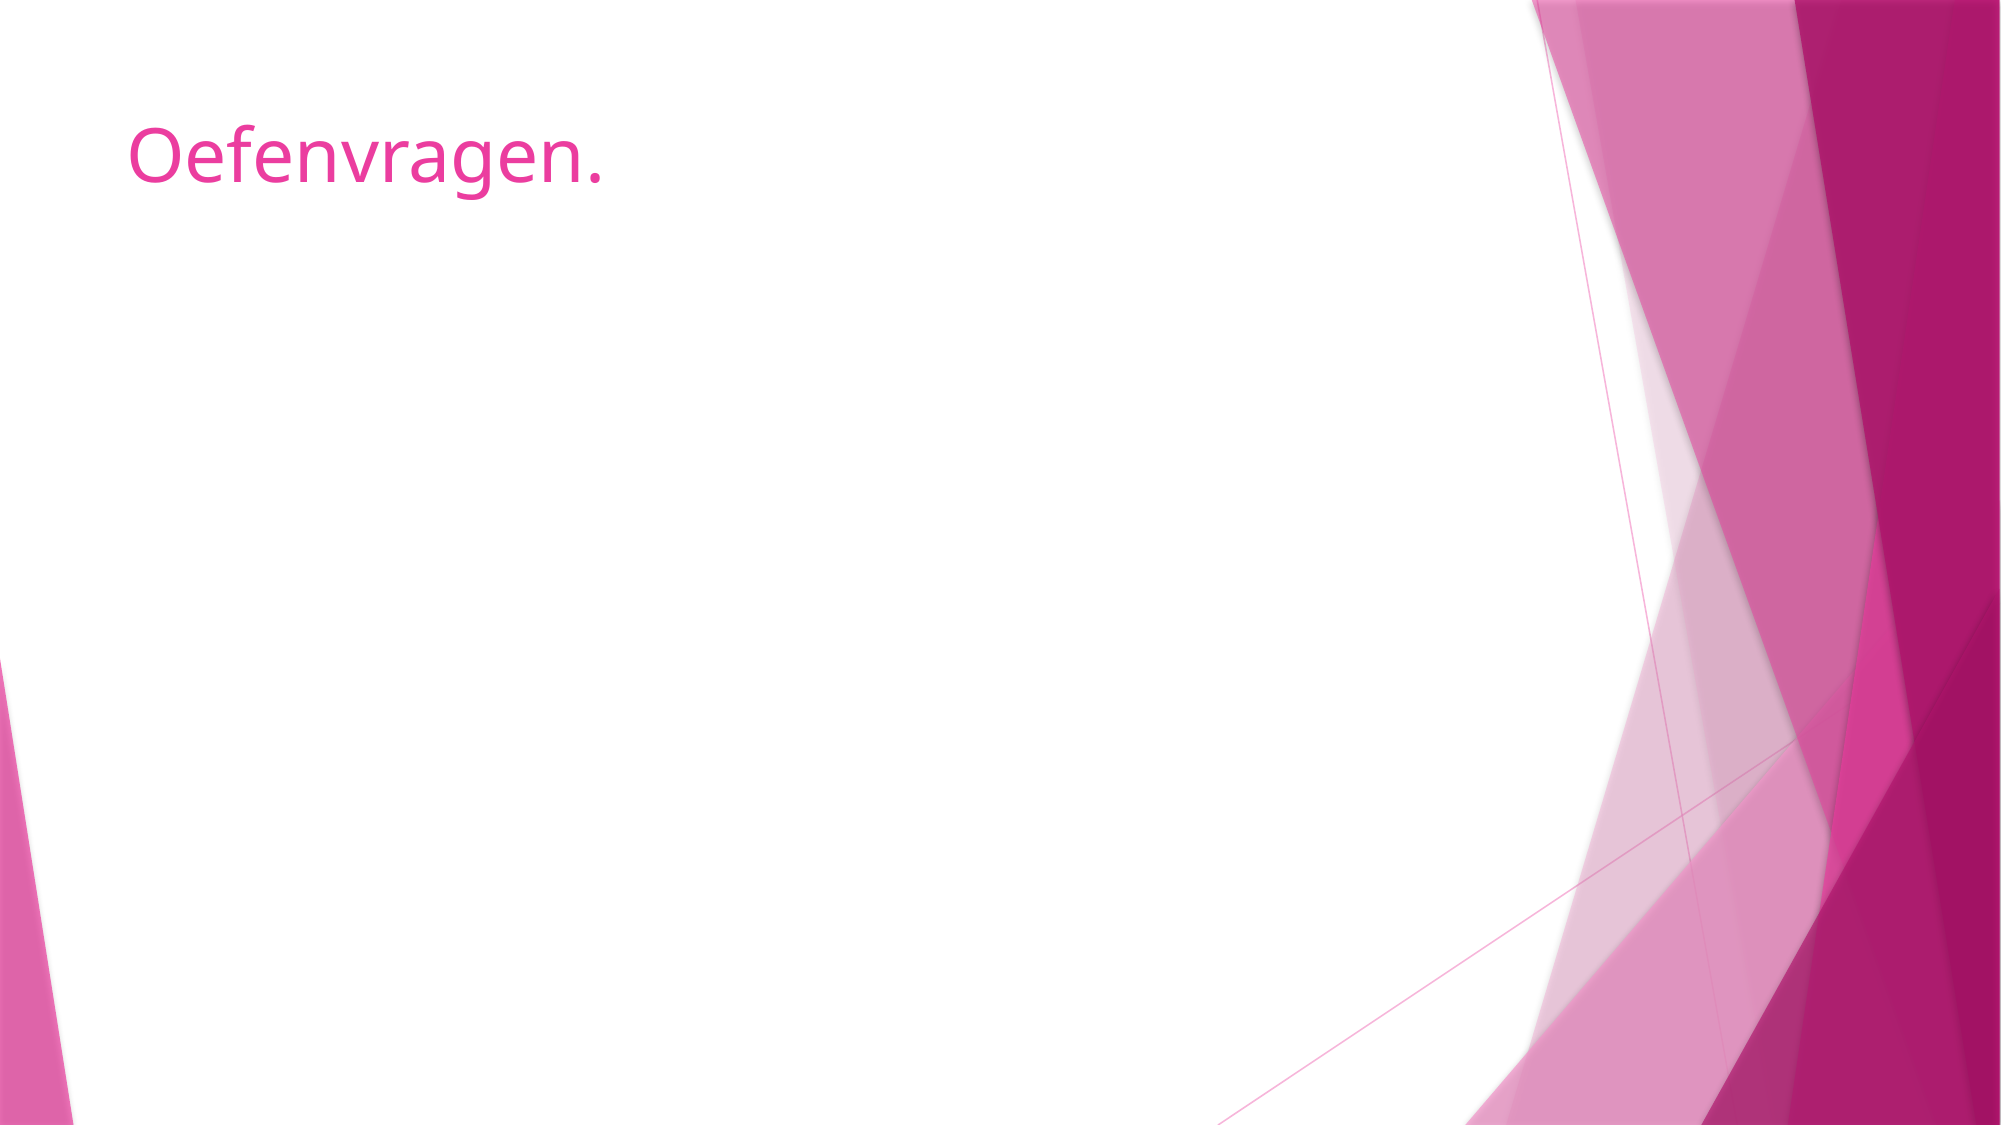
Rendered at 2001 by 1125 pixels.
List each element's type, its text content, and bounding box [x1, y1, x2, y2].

title Oefenvragen. [111, 99, 1522, 317]
